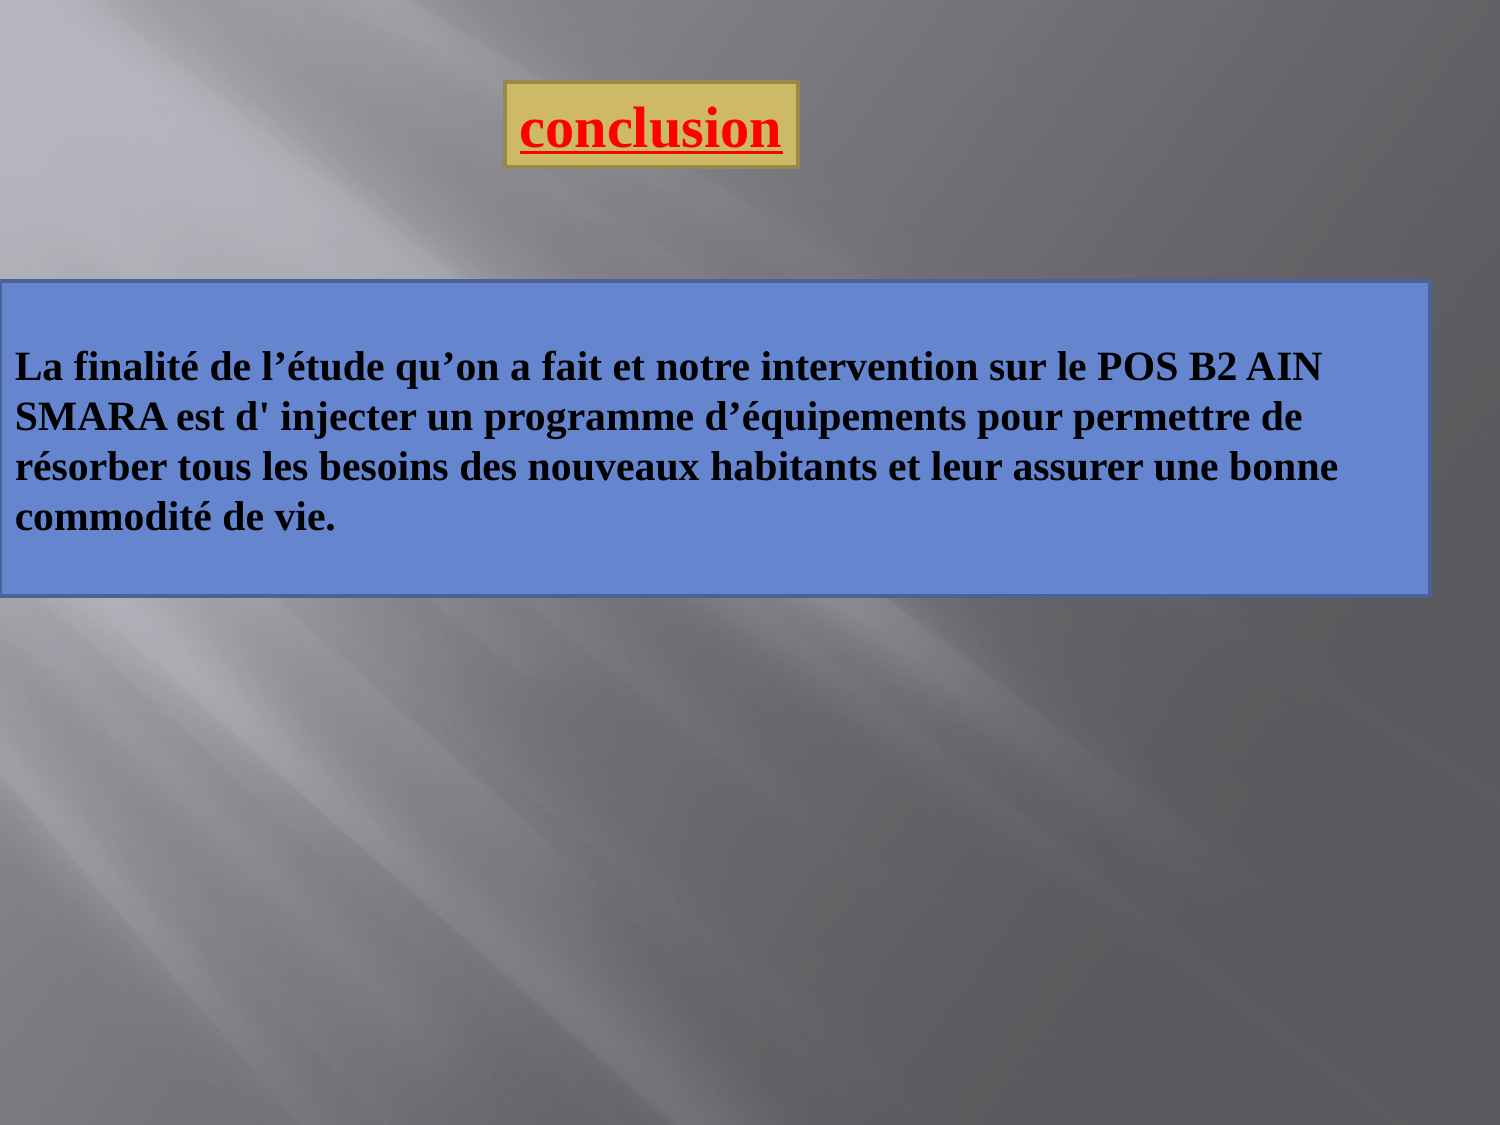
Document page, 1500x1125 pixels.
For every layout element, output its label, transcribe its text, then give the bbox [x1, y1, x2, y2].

text_box conclusion [503, 80, 800, 169]
text_box La finalité de l’étude qu’on a fait et notre intervention sur le POS B2 AIN SMARA est d' injecter un programme d’équipements pour permettre de résorber tous les besoins des nouveaux habitants et leur assurer une bonne commodité de vie. [0, 279, 1432, 598]
